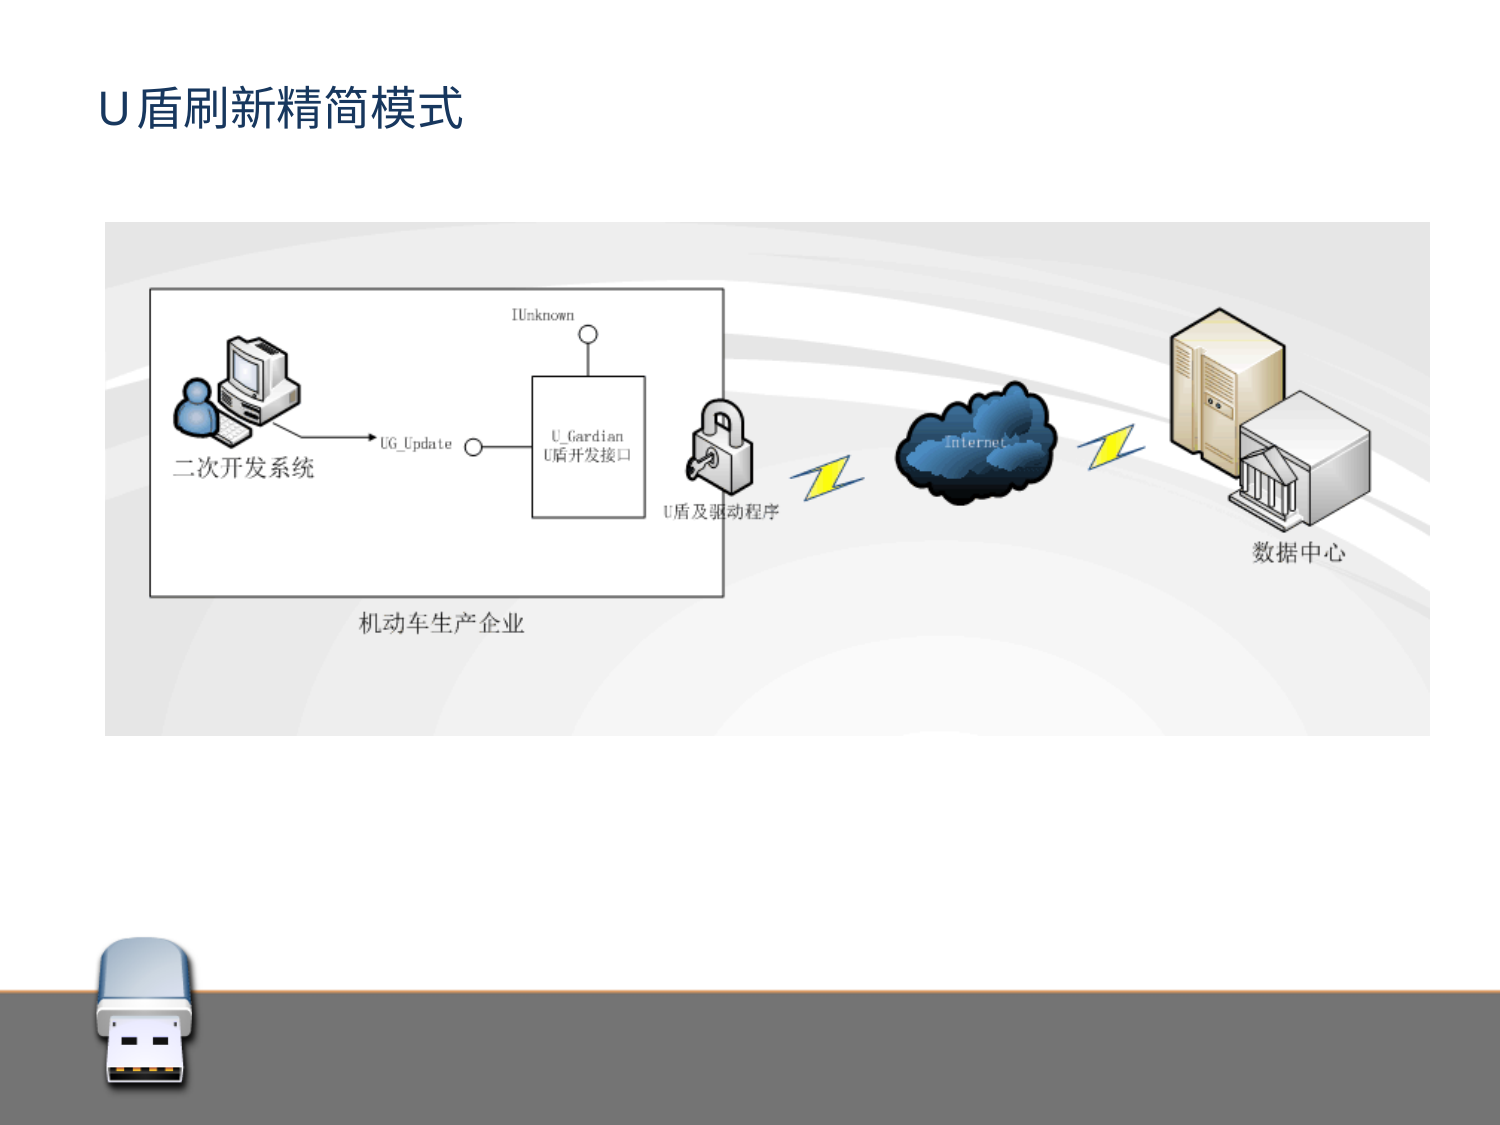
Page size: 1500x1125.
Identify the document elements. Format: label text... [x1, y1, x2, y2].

picture [0, 0, 1500, 1125]
title U盾刷新精简模式 [82, 70, 1432, 143]
